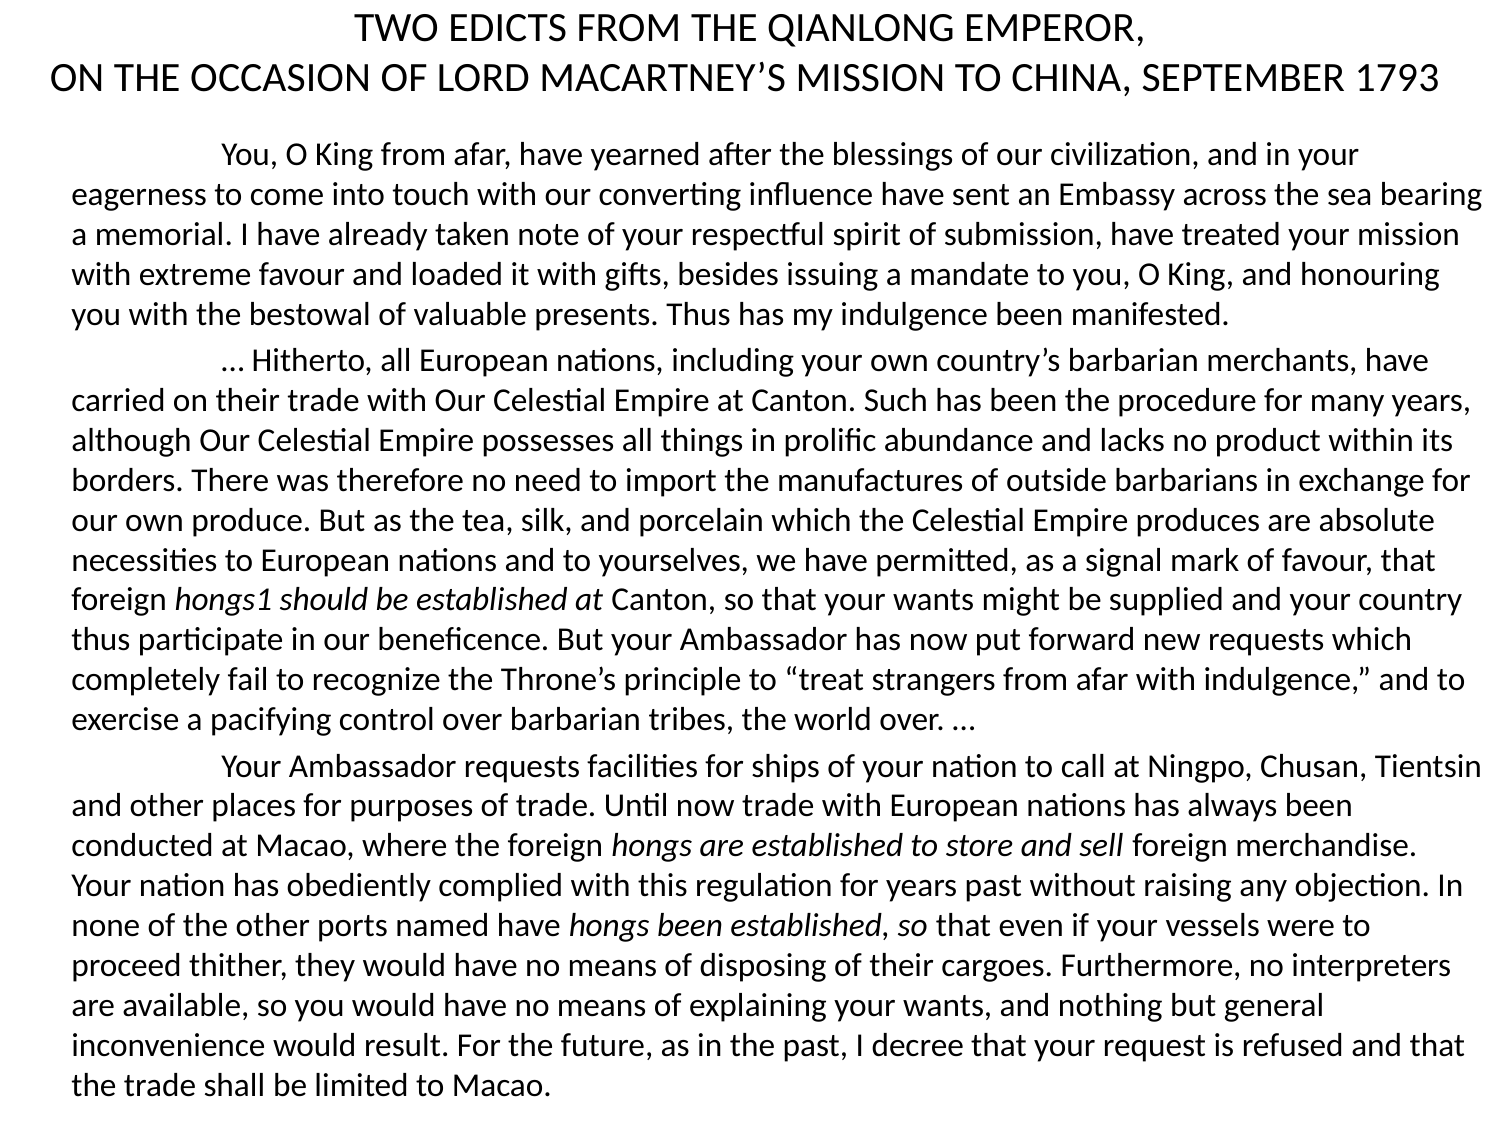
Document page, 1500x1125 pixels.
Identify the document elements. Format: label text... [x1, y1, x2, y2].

list You, O King from afar, have yearned after the blessings of our civilization, and in your eagerness to come into touch with our converting influence have sent an Embassy across the sea bearing a memorial. I have already taken note of your respectful spirit of submission, have treated your mission with extreme favour and loaded it with gifts, besides issuing a mandate to you, O King, and honouring you with the bestowal of valuable presents. Thus has my indulgence been manifested. … Hitherto, all European nations, including your own country’s barbarian merchants, have carried on their trade with Our Celestial Empire at Canton. Such has been the procedure for many years, although Our Celestial Empire possesses all things in prolific abundance and lacks no product within its borders. There was therefore no need to import the manufactures of outside barbarians in exchange for our own produce. But as the tea, silk, and porcelain which the Celestial Empire produces are absolute necessities to European nations and to yourselves, we have permitted, as a signal mark of favour, that foreign hongs1 should be established at Canton, so that your wants might be supplied and your country thus participate in our beneficence. But your Ambassador has now put forward new requests which completely fail to recognize the Throne’s principle to “treat strangers from afar with indulgence,” and to exercise a pacifying control over barbarian tribes, the world over. … Your Ambassador requests facilities for ships of your nation to call at Ningpo, Chusan, Tientsin and other places for purposes of trade. Until now trade with European nations has always been conducted at Macao, where the foreign hongs are established to store and sell foreign merchandise. Your nation has obediently complied with this regulation for years past without raising any objection. In none of the other ports named have hongs been established, so that even if your vessels were to proceed thither, they would have no means of disposing of their cargoes. Furthermore, no interpreters are available, so you would have no means of explaining your wants, and nothing but general inconvenience would result. For the future, as in the past, I decree that your request is refused and that the trade shall be limited to Macao. [0, 125, 1500, 1125]
title TWO EDICTS FROM THE QIANLONG EMPEROR, ON THE OCCASION OF LORD MACARTNEY’S MISSION TO CHINA, SEPTEMBER 1793 [0, 0, 1500, 100]
